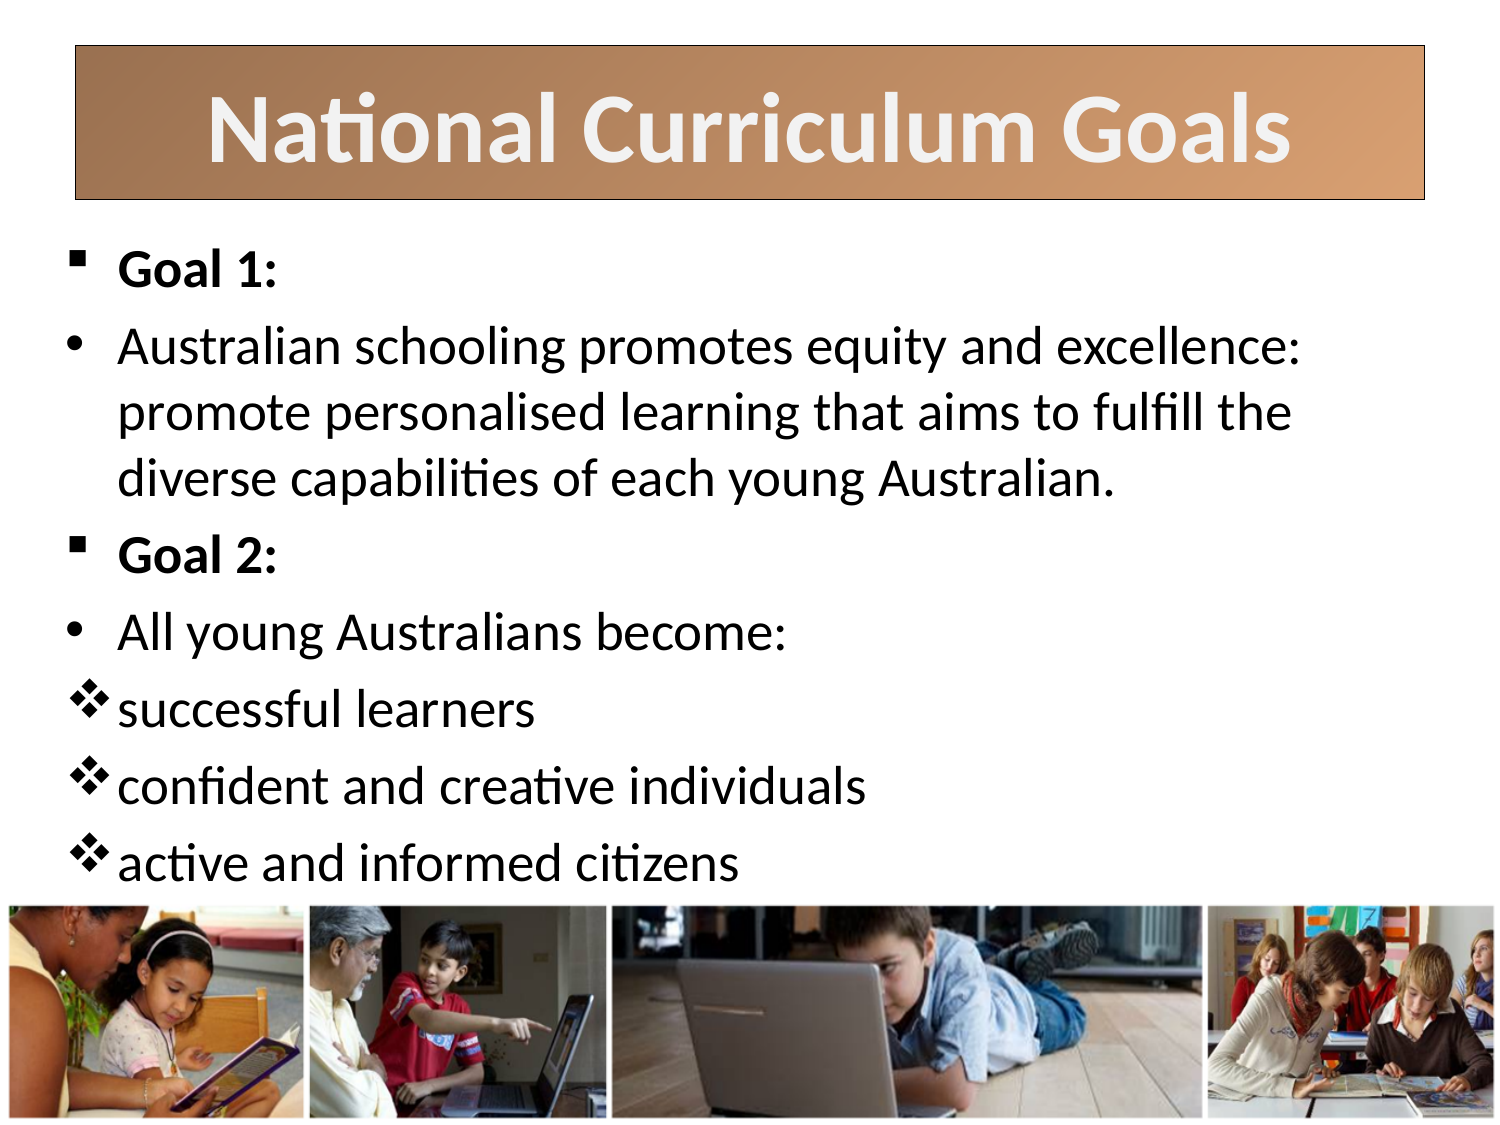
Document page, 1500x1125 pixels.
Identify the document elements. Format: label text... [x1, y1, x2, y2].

list Goal 1: Australian schooling promotes equity and excellence: promote personalised learning that aims to fulfill the diverse capabilities of each young Australian. Goal 2: All young Australians become: successful learners confident and creative individuals active and informed citizens [50, 224, 1438, 898]
title National Curriculum Goals [75, 45, 1425, 200]
picture [3, 899, 1500, 1125]
